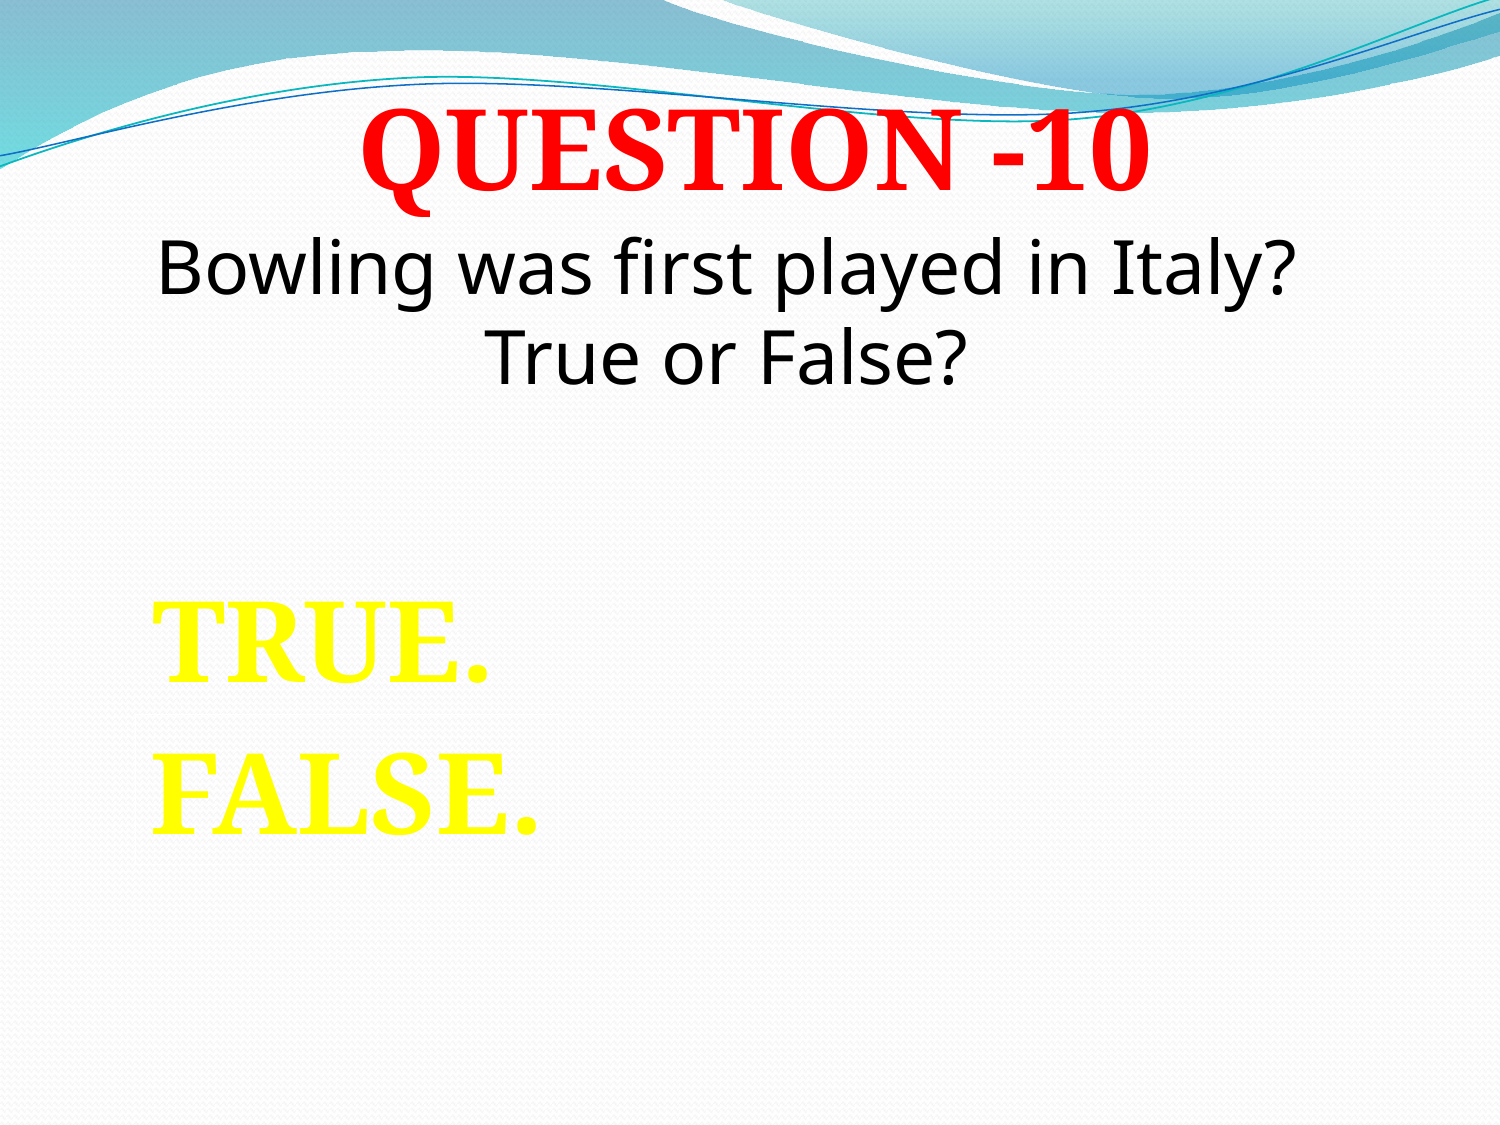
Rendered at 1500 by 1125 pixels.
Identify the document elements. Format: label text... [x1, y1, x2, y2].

text_box True. [137, 562, 510, 713]
text_box Question -10 [342, 70, 1169, 211]
text_box False. [135, 714, 559, 865]
text_box Bowling was first played in Italy? True or False? [81, 211, 1371, 407]
